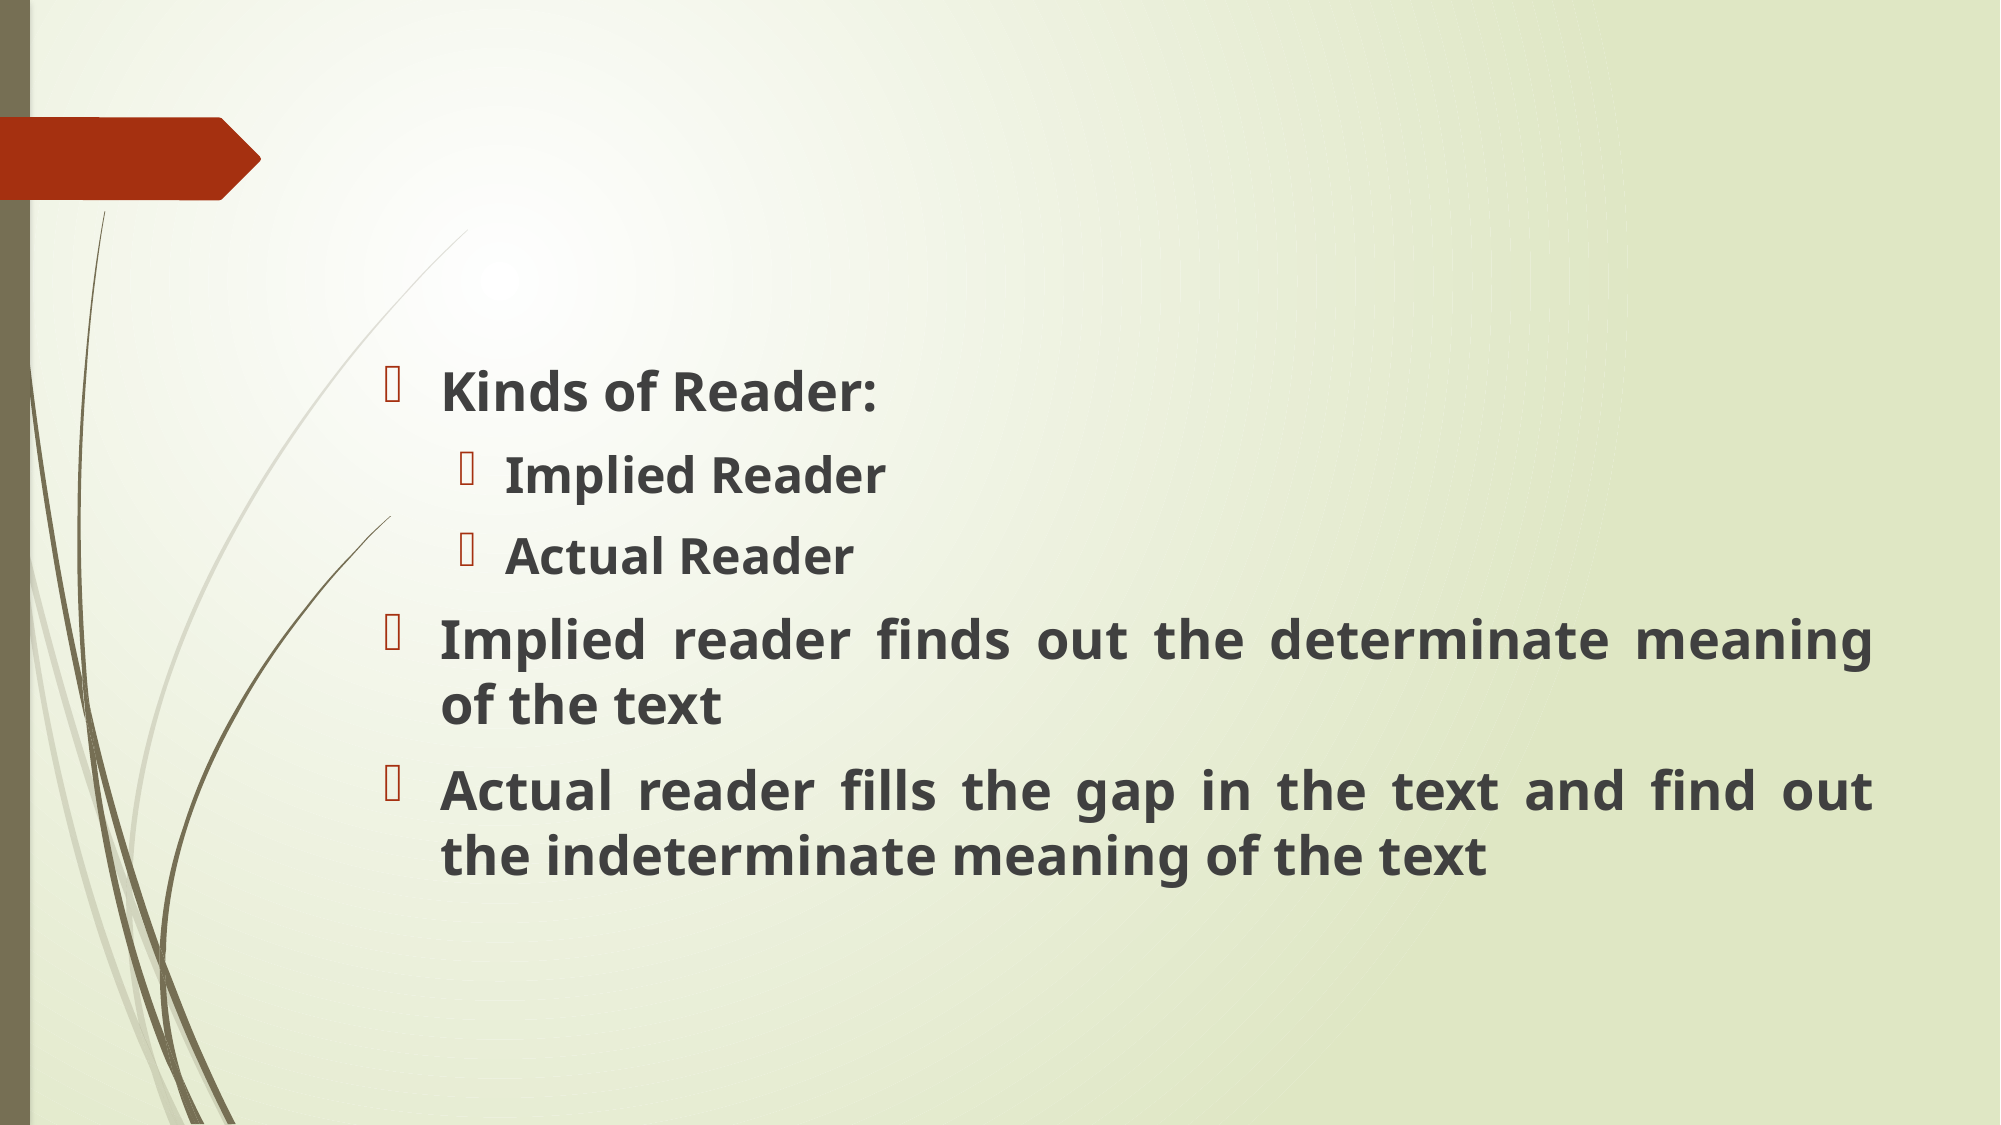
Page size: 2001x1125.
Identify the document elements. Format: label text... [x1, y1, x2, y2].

list Kinds of Reader: Implied Reader Actual Reader Implied reader finds out the determinate meaning of the text Actual reader fills the gap in the text and find out the indeterminate meaning of the text [368, 350, 1892, 970]
